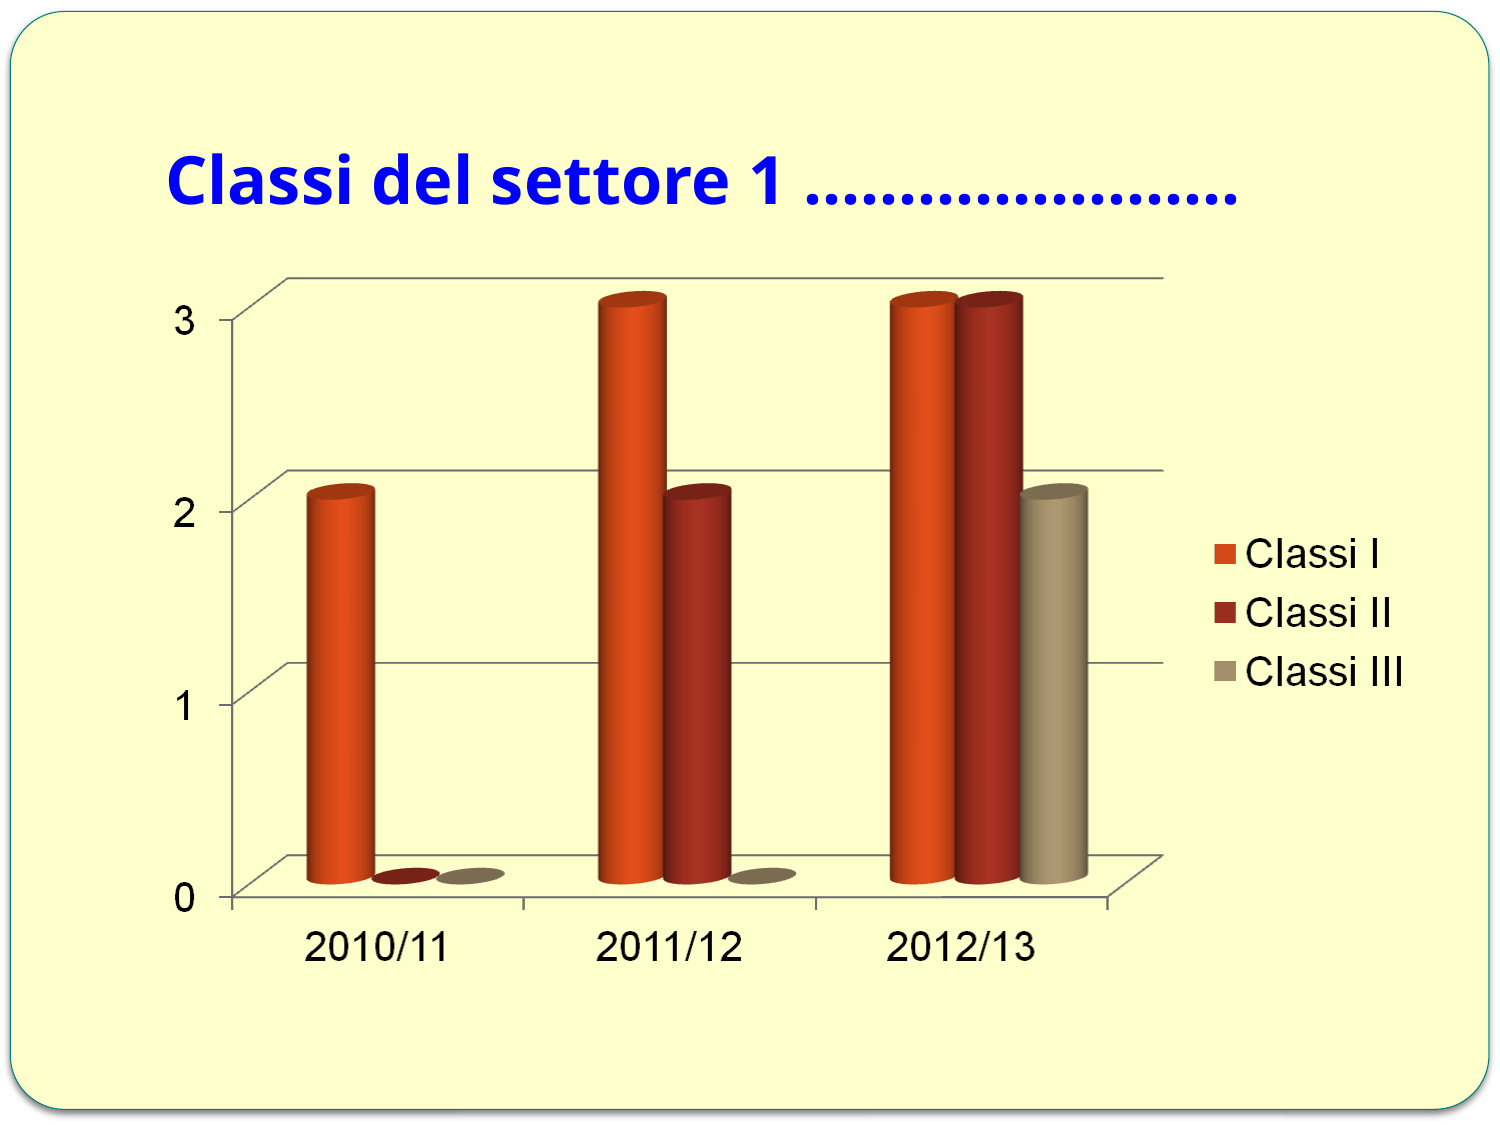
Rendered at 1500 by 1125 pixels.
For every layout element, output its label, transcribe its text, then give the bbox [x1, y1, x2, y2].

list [141, 228, 1434, 996]
title Classi del settore 1 ………………….. [149, 44, 1426, 227]
